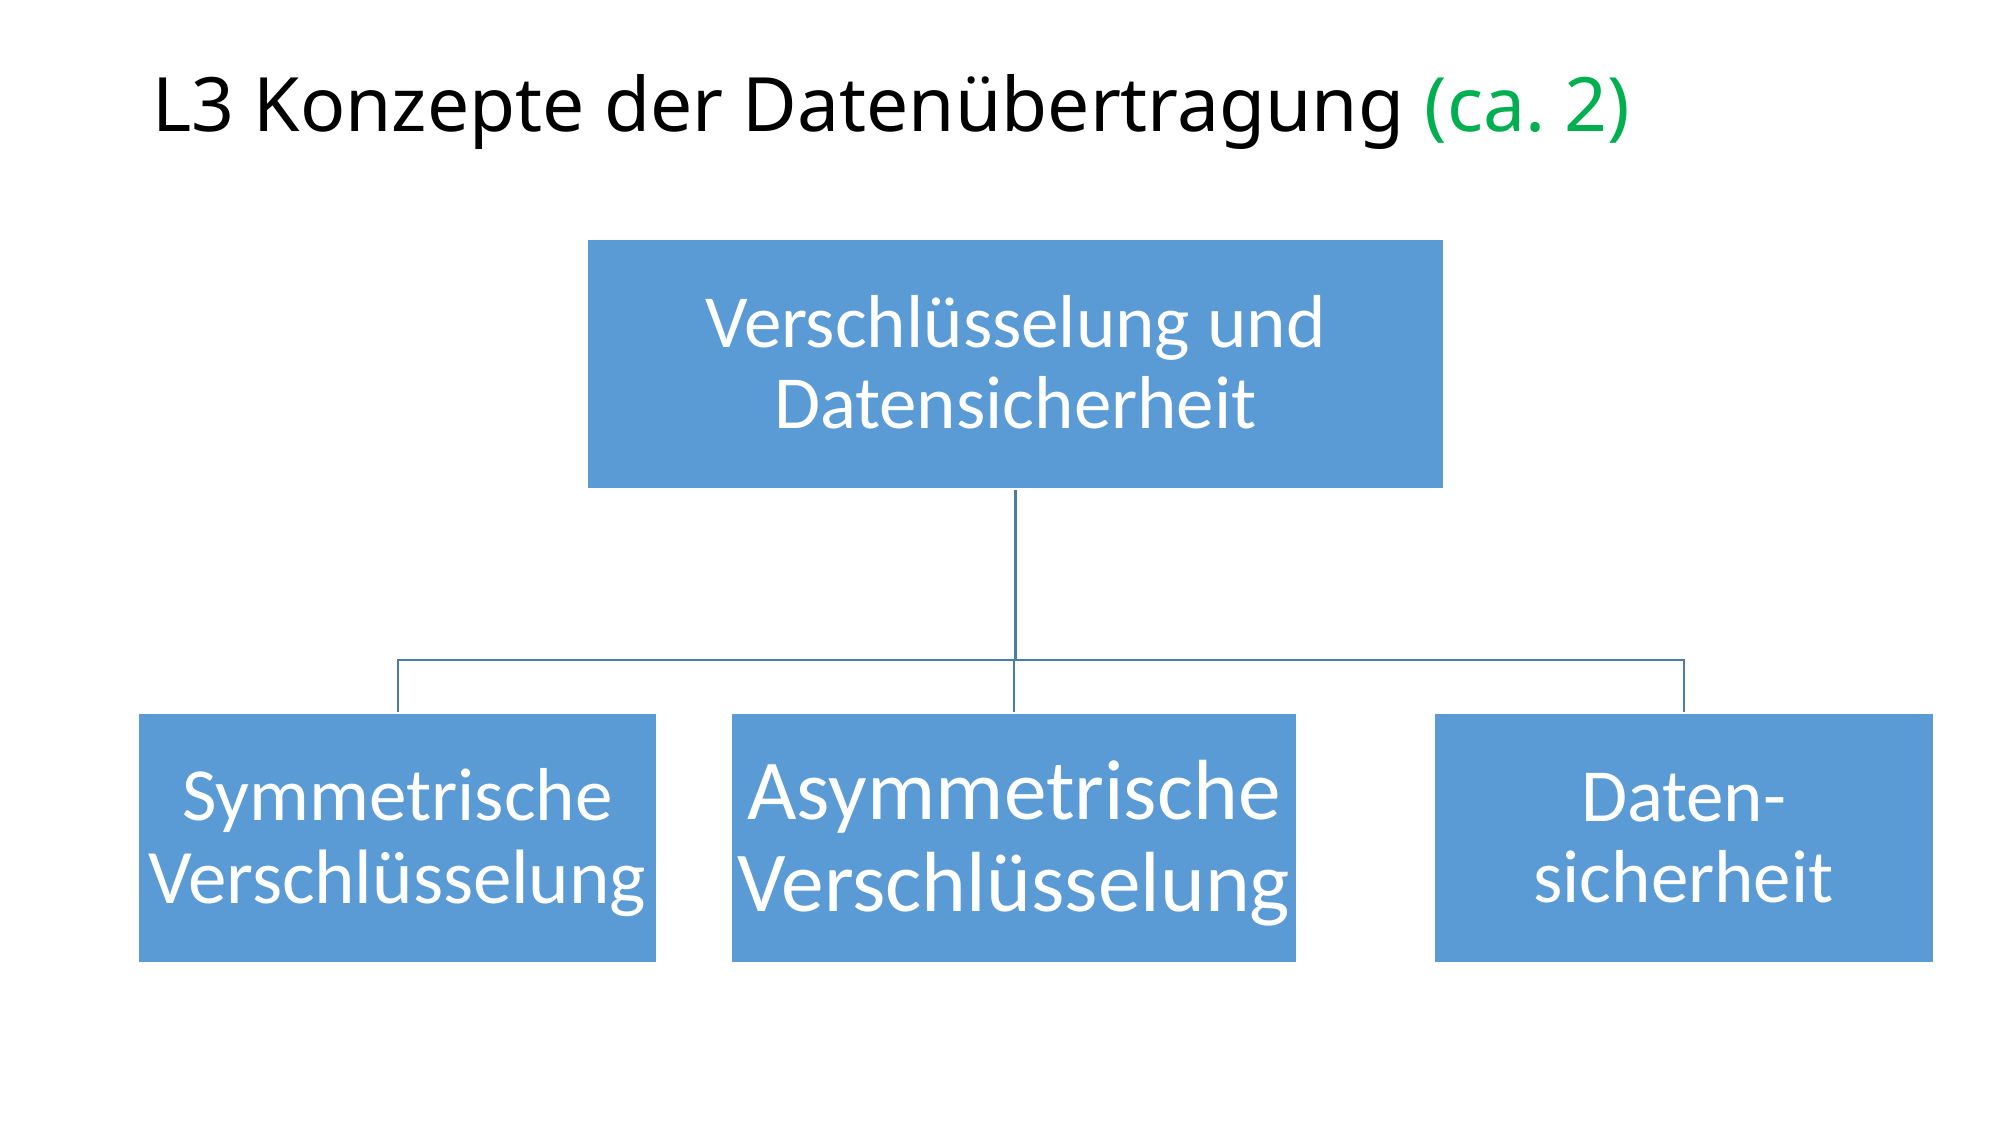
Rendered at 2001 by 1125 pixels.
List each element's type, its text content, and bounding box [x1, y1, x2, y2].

text_box L3 Konzepte der Datenübertragung (ca. 2) [137, 59, 1863, 211]
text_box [137, 211, 1935, 1110]
